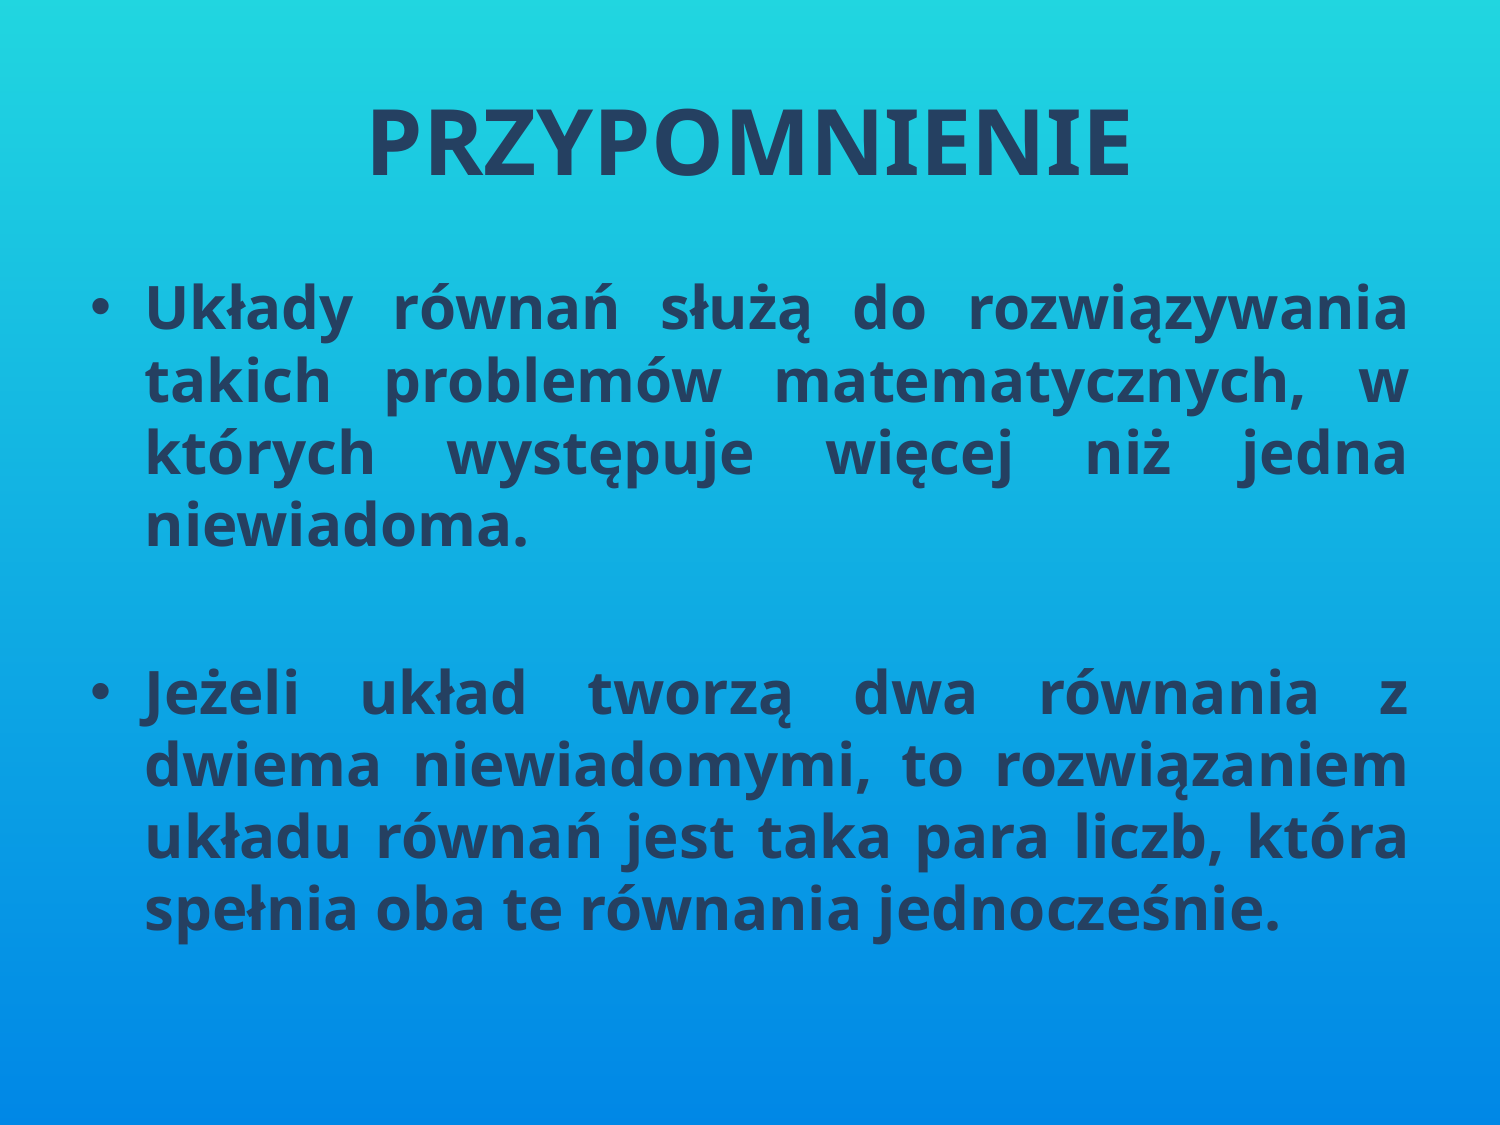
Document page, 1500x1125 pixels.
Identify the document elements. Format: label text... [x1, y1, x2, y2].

title PRZYPOMNIENIE [75, 45, 1425, 233]
list Układy równań służą do rozwiązywania takich problemów matematycznych, w których występuje więcej niż jedna niewiadoma. Jeżeli układ tworzą dwa równania z dwiema niewiadomymi, to rozwiązaniem układu równań jest taka para liczb, która spełnia oba te równania jednocześnie. [75, 262, 1425, 1005]
